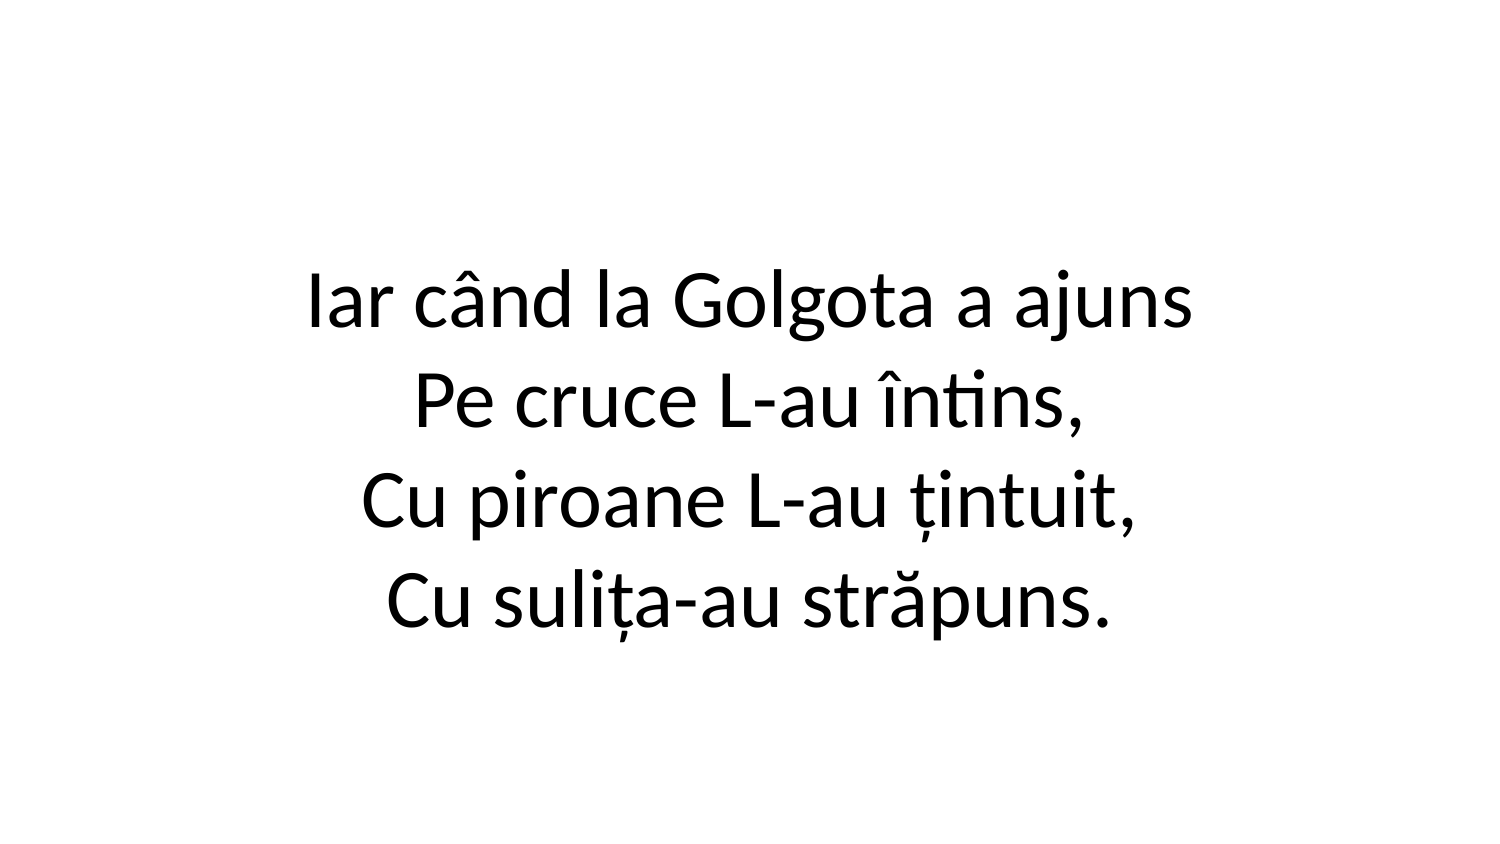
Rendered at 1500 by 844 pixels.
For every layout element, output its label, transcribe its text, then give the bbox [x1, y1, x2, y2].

text_box Iar când la Golgota a ajuns Pe cruce L-au întins, Cu piroane L-au țintuit, Cu sulița-au străpuns. [290, 192, 1210, 652]
